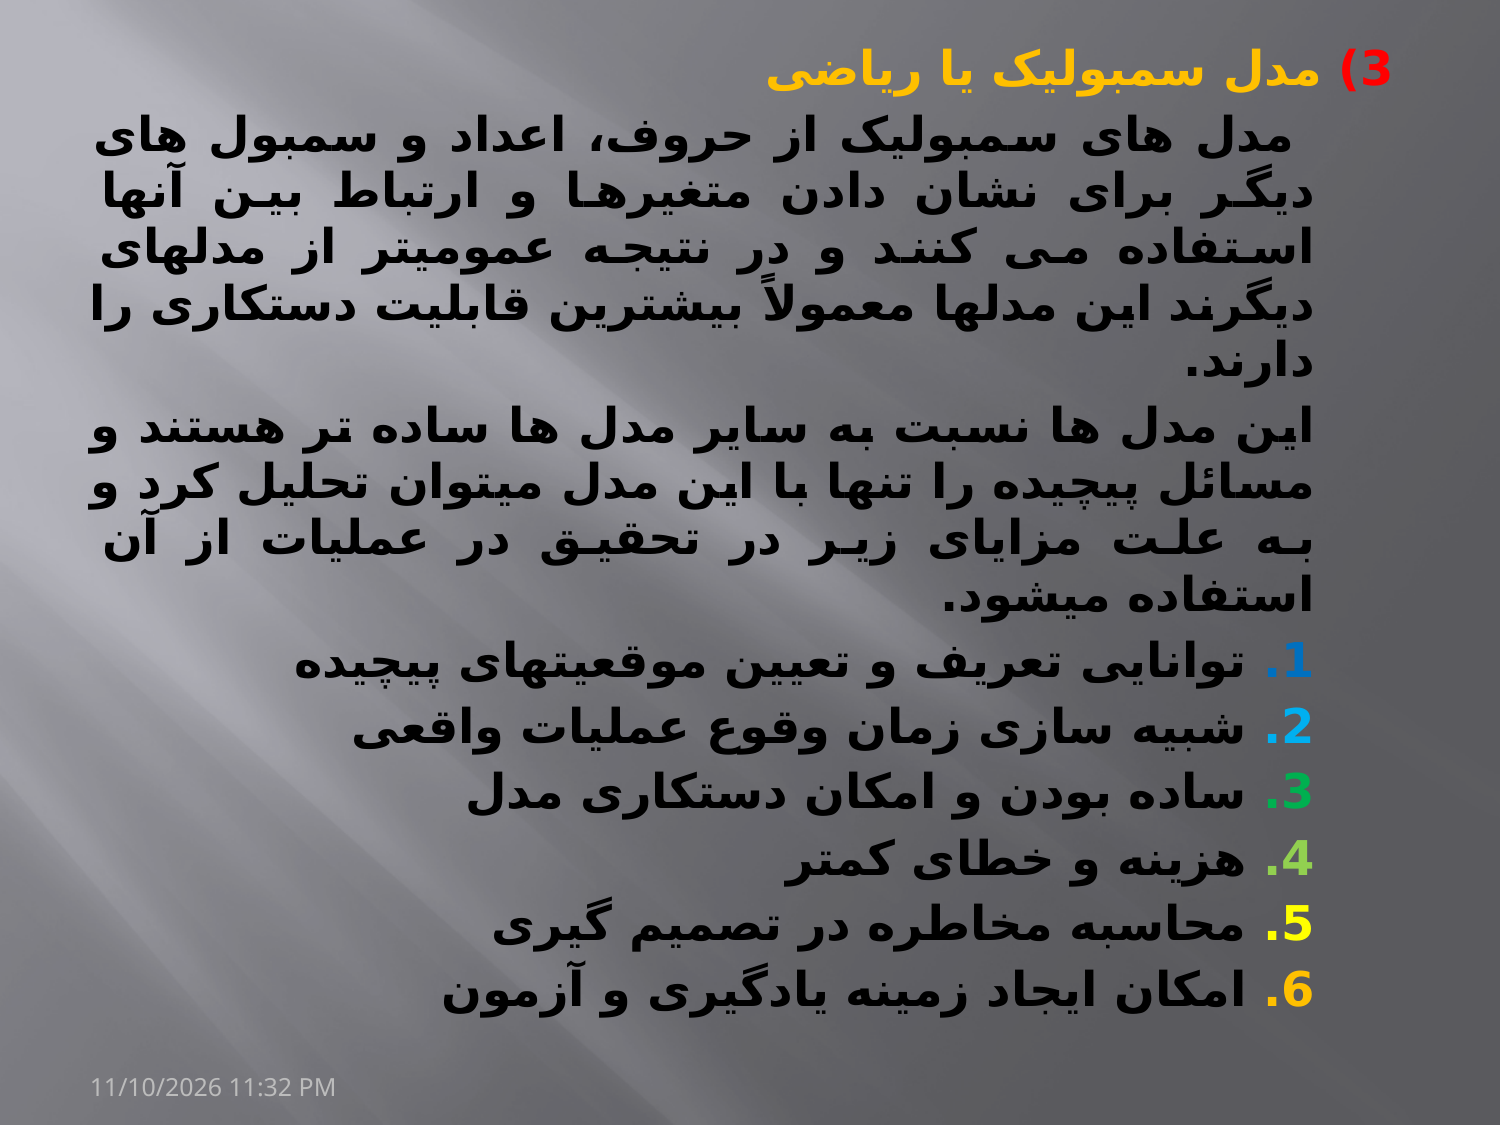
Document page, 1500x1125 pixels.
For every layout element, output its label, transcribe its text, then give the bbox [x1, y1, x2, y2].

slide_number 20/مارس/1 [75, 1052, 425, 1113]
list 3) مدل سمبولیک یا ریاضی مدل های سمبولیک از حروف، اعداد و سمبول های دیگر برای نشان دادن متغیرها و ارتباط بین آنها استفاده می کنند و در نتیجه عمومی­تر از مدل­های دیگرند این مدل­ها معمولاً بیشترین قابلیت دستکاری را دارند. این مدل ها نسبت به سایر مدل ها ساده تر هستند و مسائل پیچیده را تنها با این مدل می­توان تحلیل کرد و به علت مزایای زیر در تحقیق در عملیات از آن استفاده می­شود. 1. توانایی تعریف و تعیین موقعیت­های پیچیده 2. شبیه سازی زمان وقوع عملیات واقعی 3. ساده بودن و امکان دستکاری مدل 4. هزینه و خطای کمتر 5. محاسبه مخاطره در تصمیم گیری 6. امکان ایجاد زمینه یادگیری و آزمون [75, 30, 1425, 1035]
